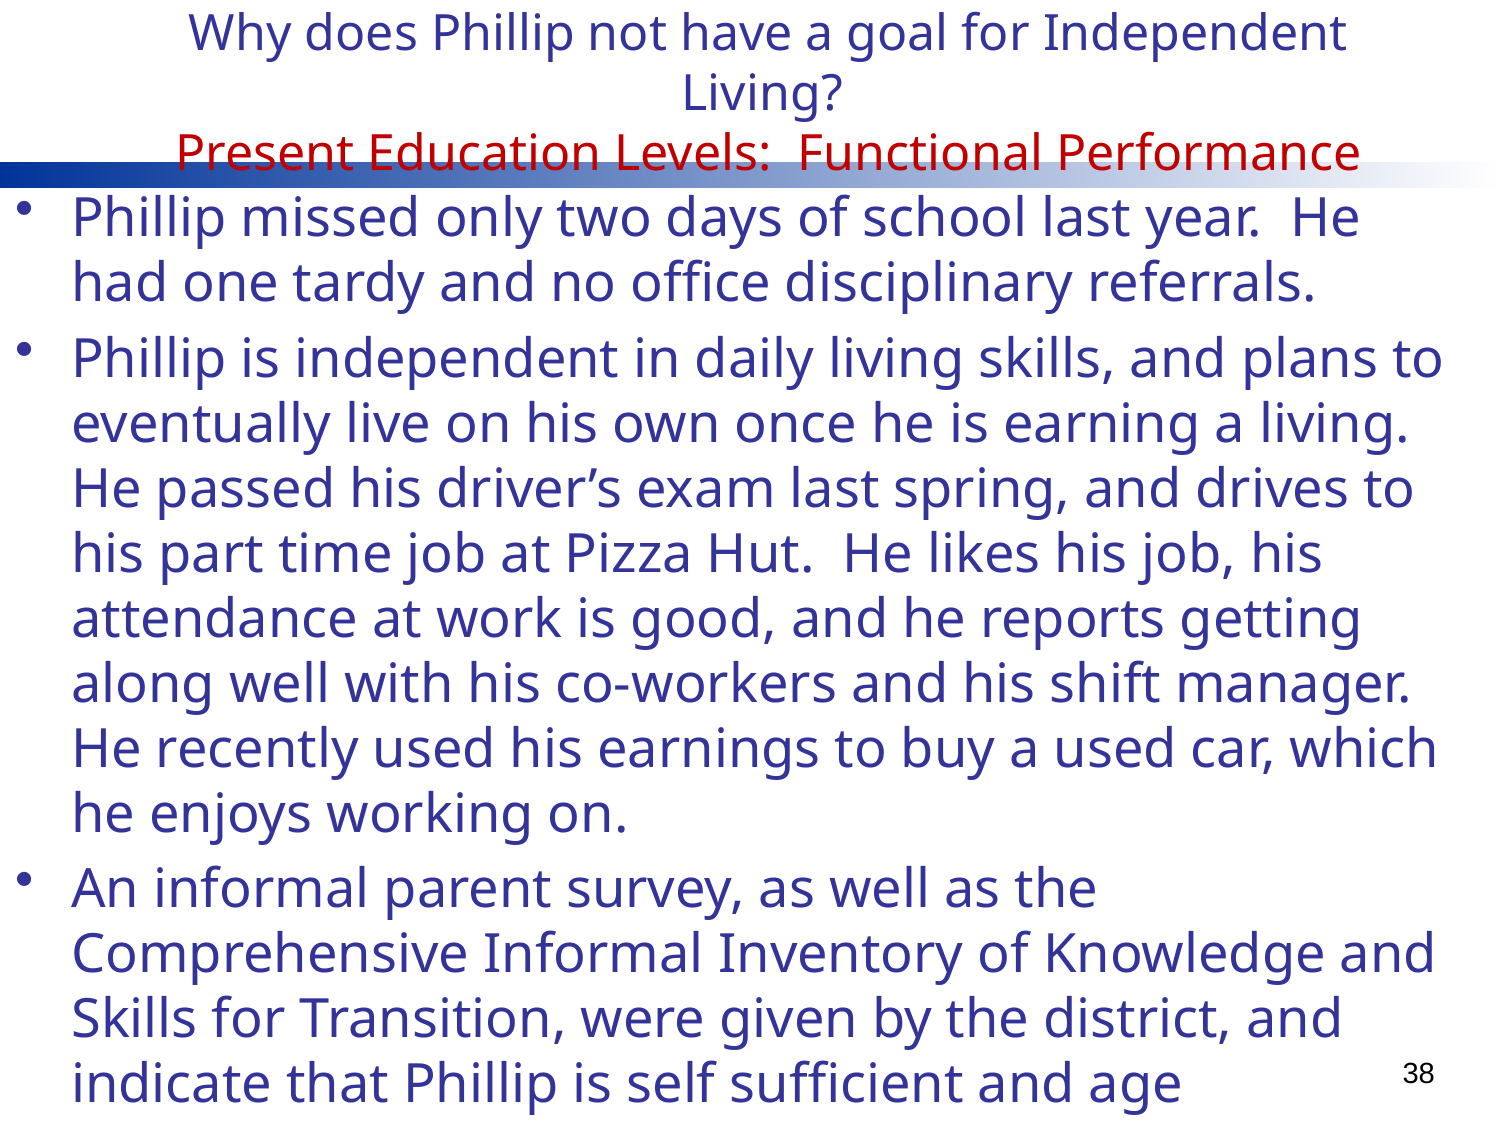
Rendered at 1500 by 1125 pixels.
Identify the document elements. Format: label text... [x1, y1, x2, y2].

list Phillip missed only two days of school last year. He had one tardy and no office disciplinary referrals. Phillip is independent in daily living skills, and plans to eventually live on his own once he is earning a living. He passed his driver’s exam last spring, and drives to his part time job at Pizza Hut. He likes his job, his attendance at work is good, and he reports getting along well with his co-workers and his shift manager. He recently used his earnings to buy a used car, which he enjoys working on. An informal parent survey, as well as the Comprehensive Informal Inventory of Knowledge and Skills for Transition, were given by the district, and indicate that Phillip is self sufficient and age appropriate in all areas of independent living. He will not need a goal or services for this area. [0, 174, 1475, 1063]
slide_number 38 [1374, 1046, 1451, 1125]
title Why does Phillip not have a goal for Independent Living? Present Education Levels: Functional Performance [112, 37, 1425, 143]
